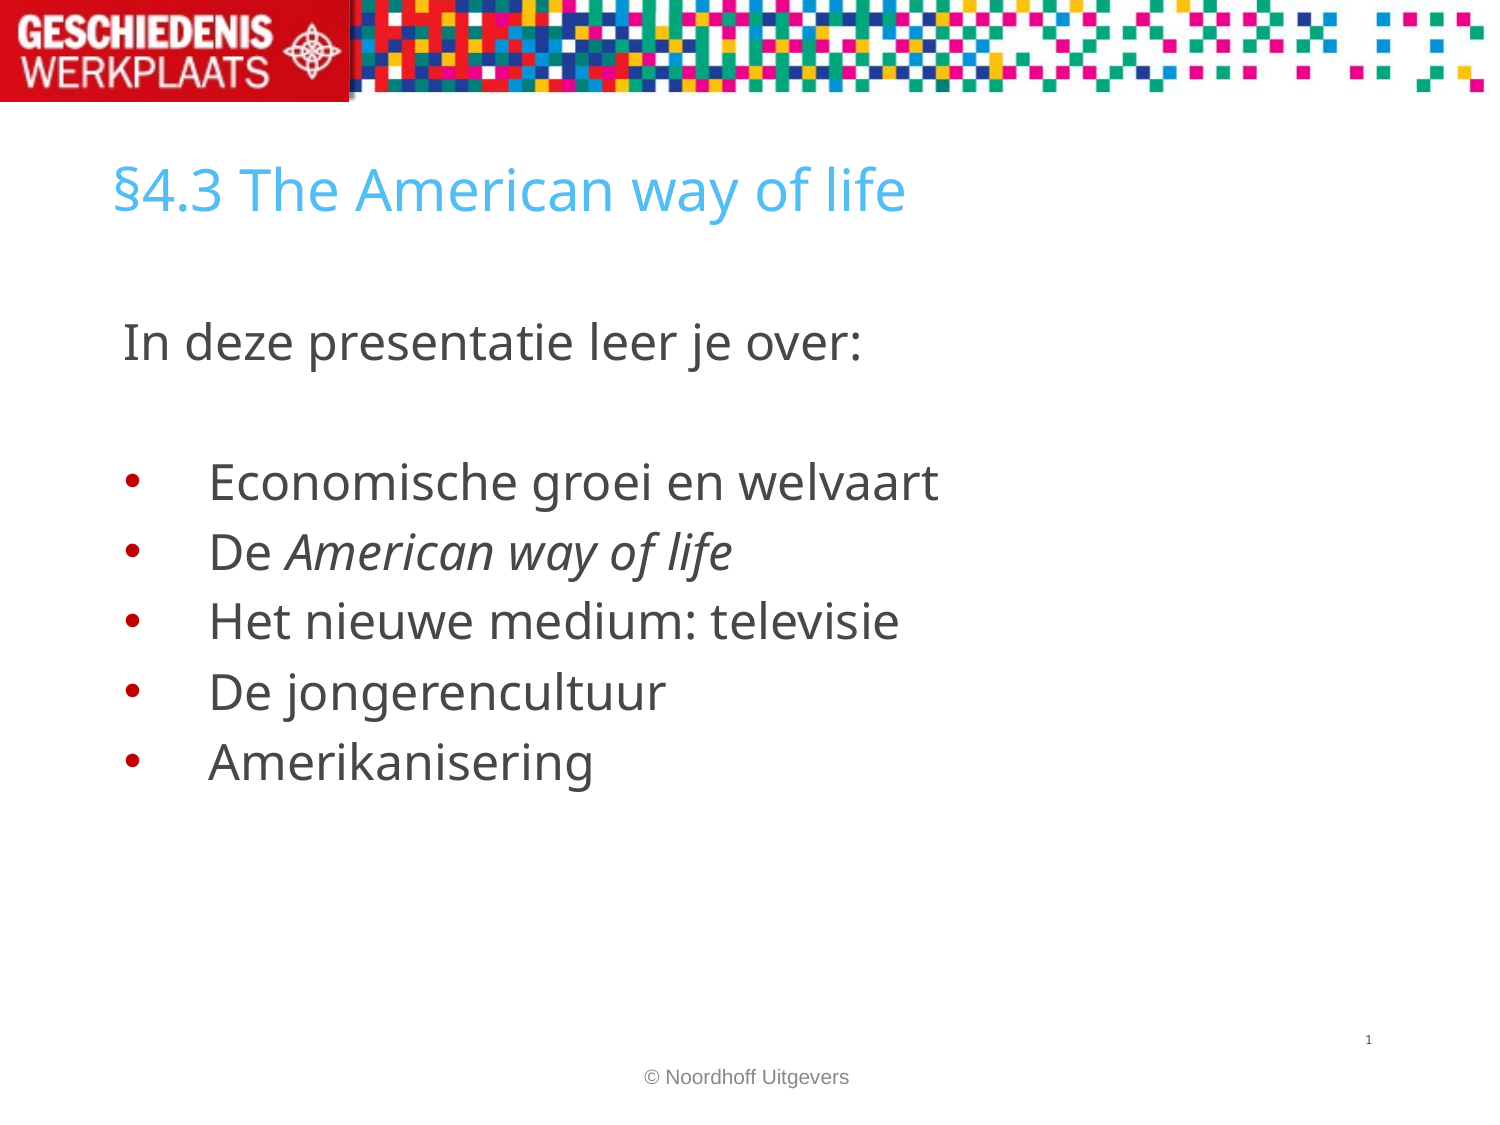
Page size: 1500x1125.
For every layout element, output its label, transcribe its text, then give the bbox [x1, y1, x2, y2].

picture [0, 0, 1500, 1125]
text_box © Noordhoff Uitgevers [512, 1045, 988, 1106]
slide_number 1 [1325, 1025, 1388, 1063]
list In deze presentatie leer je over: Economische groei en welvaart De American way of life Het nieuwe medium: televisie De jongerencultuur Amerikanisering [123, 302, 1421, 988]
title §4.3 The American way of life [112, 145, 1401, 256]
